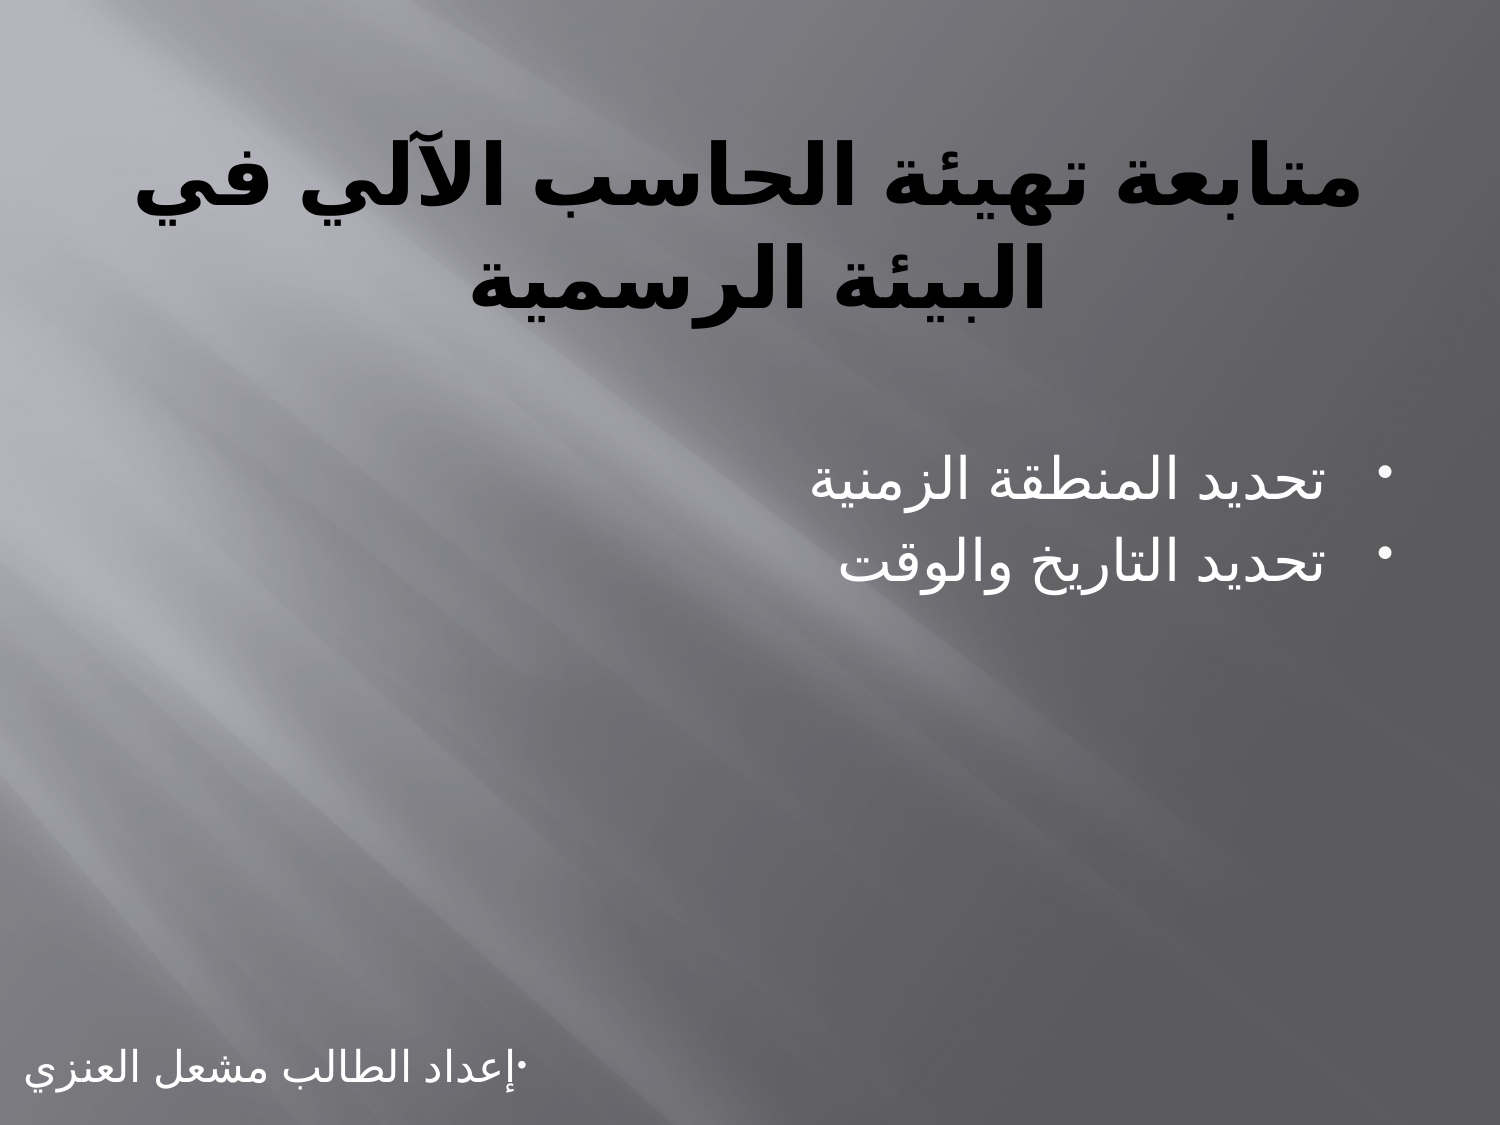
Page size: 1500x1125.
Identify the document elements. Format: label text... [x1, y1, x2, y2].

list تحديد المنطقة الزمنية تحديد التاريخ والوقت [82, 433, 1432, 1076]
title متابعة تهيئة الحاسب الآلي في البيئة الرسمية [75, 105, 1425, 340]
text_box إعداد الطالب مشعل العنزي [0, 1031, 539, 1125]
